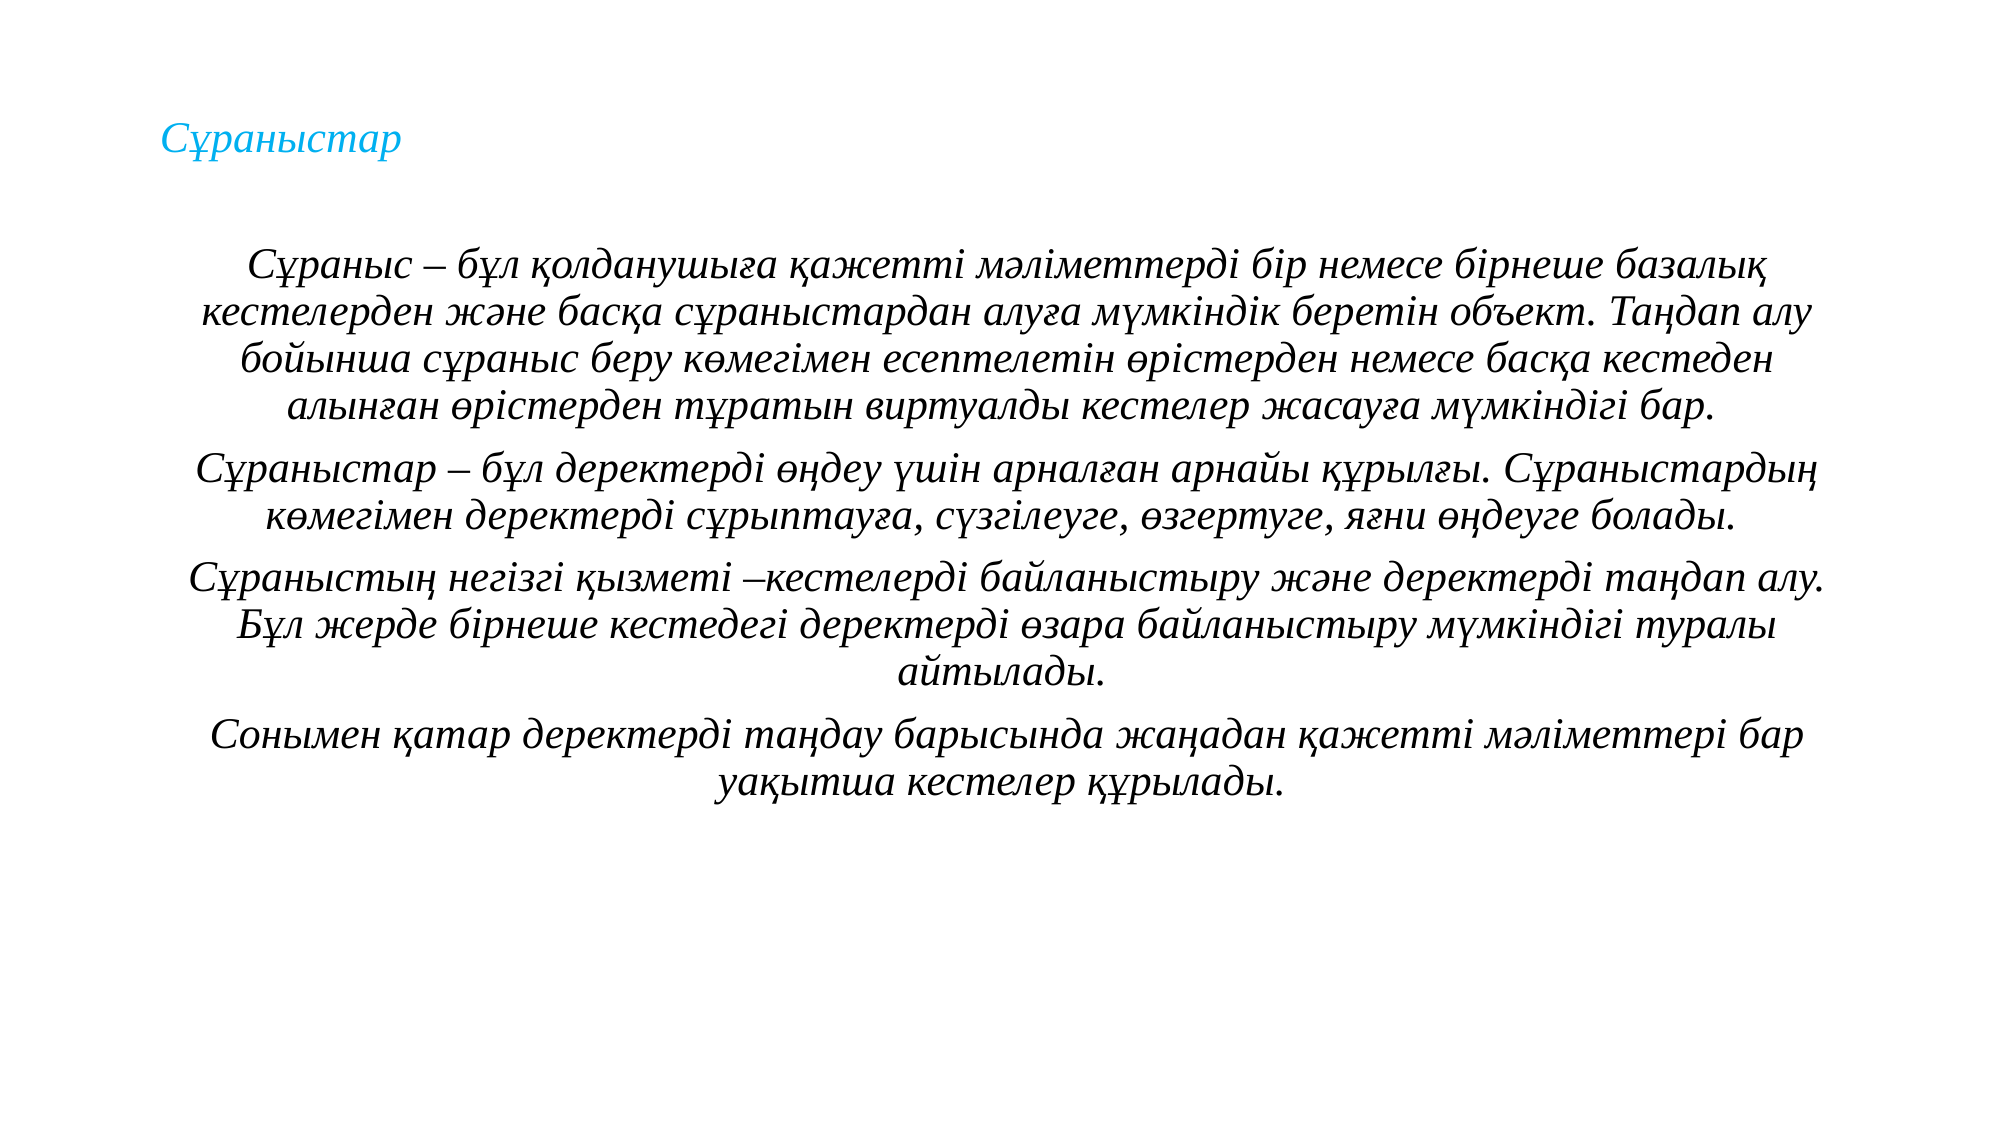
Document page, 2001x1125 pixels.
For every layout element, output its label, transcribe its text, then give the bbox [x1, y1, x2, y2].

list Сұраныстар Сұраныс – бұл қолданушыға қажетті мәліметтерді бір немесе бірнеше базалық кестелерден және басқа сұраныстардан алуға мүмкіндік беретін объект. Таңдап алу бойынша сұраныс беру көмегімен есептелетін өрістерден немесе басқа кестеден алынған өрістерден тұратын виртуалды кестелер жасауға мүмкіндігі бар. Сұраныстар – бұл деректерді өңдеу үшін арналған арнайы құрылғы. Сұраныстардың көмегімен деректерді сұрыптауға, сүзгілеуге, өзгертуге, яғни өңдеуге болады. Сұраныстың негізгі қызметі –кестелерді байланыстыру және деректерді таңдап алу. Бұл жерде бірнеше кестедегі деректерді өзара байланыстыру мүмкіндігі туралы айтылады. Сонымен қатар деректерді таңдау барысында жаңадан қажетті мәліметтері бар уақытша кестелер құрылады. [145, 107, 1871, 822]
